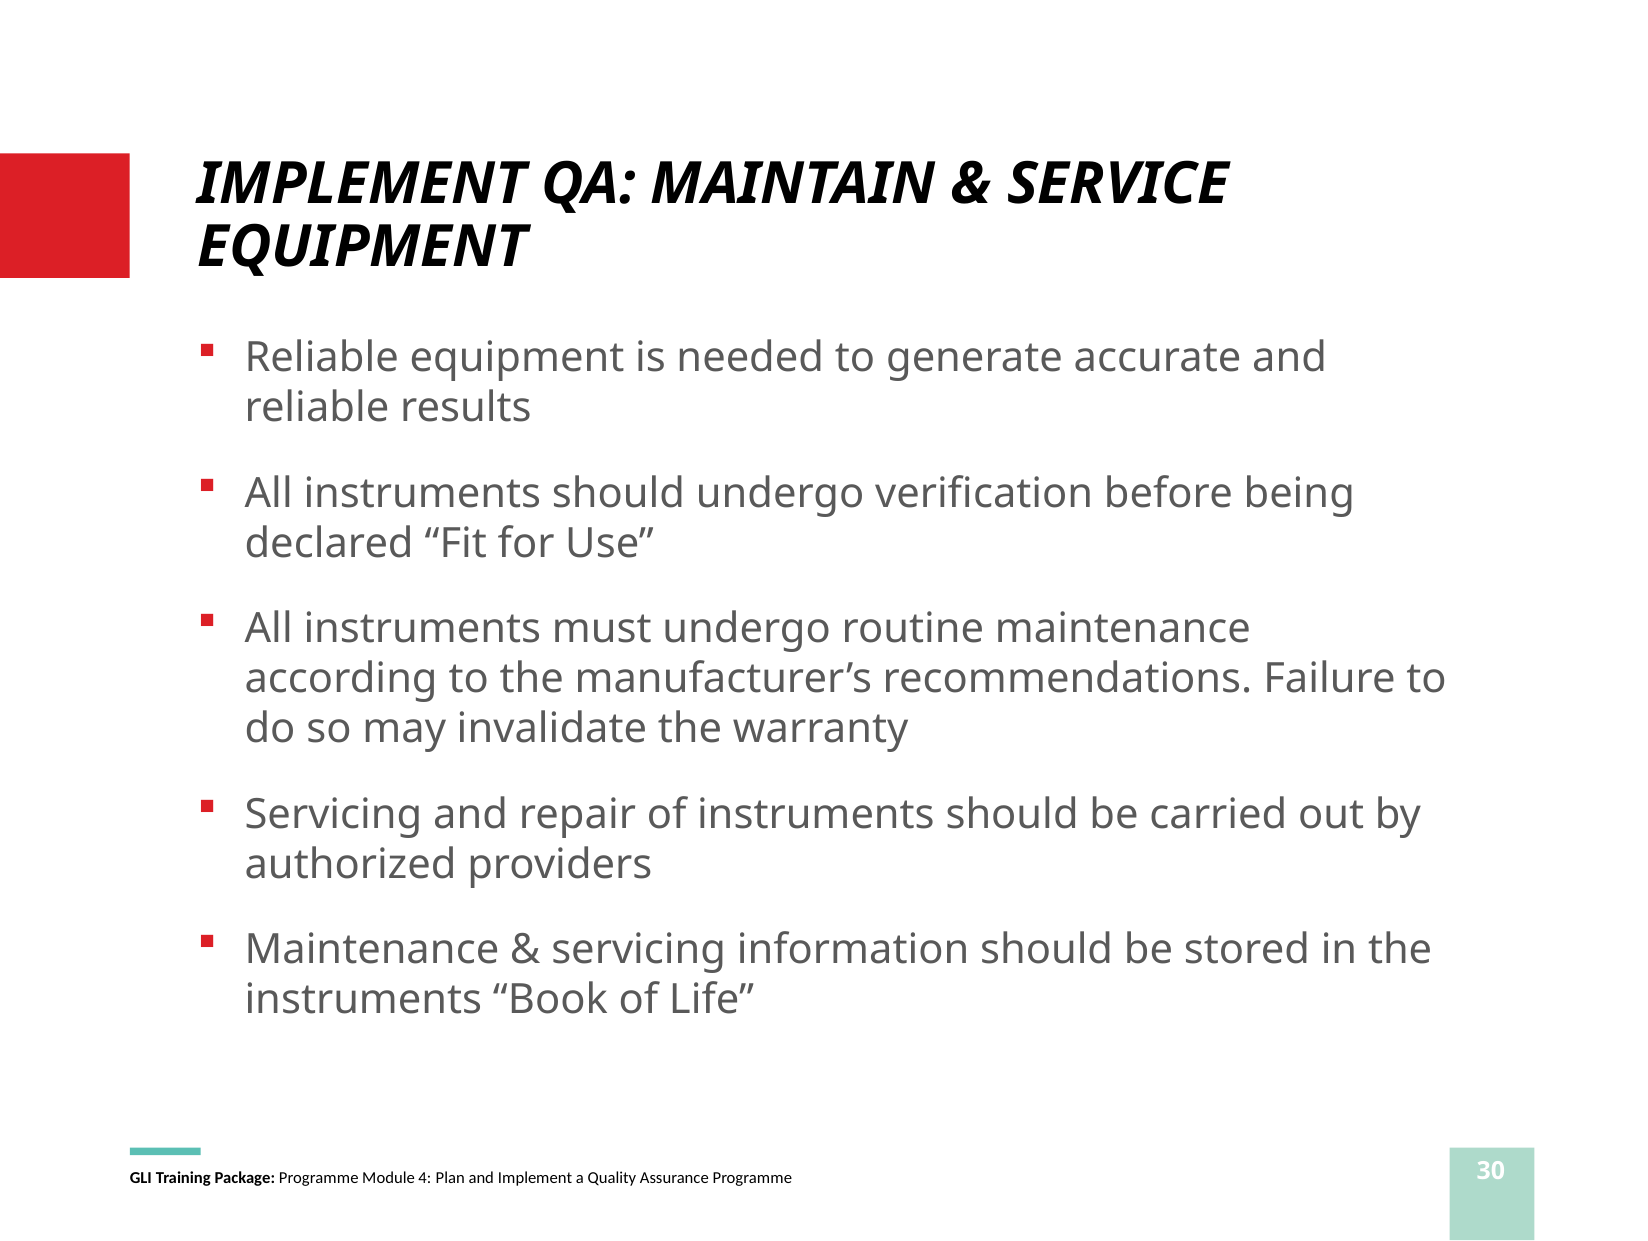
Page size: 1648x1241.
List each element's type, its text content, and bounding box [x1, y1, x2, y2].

title IMPLEMENT QA: MAINTAIN & SERVICE EQUIPMENT [197, 153, 1450, 278]
list Reliable equipment is needed to generate accurate and reliable results All instruments should undergo verification before being declared “Fit for Use” All instruments must undergo routine maintenance according to the manufacturer’s recommendations. Failure to do so may invalidate the warranty Servicing and repair of instruments should be carried out by authorized providers Maintenance & servicing information should be stored in the instruments “Book of Life” [197, 330, 1450, 1087]
